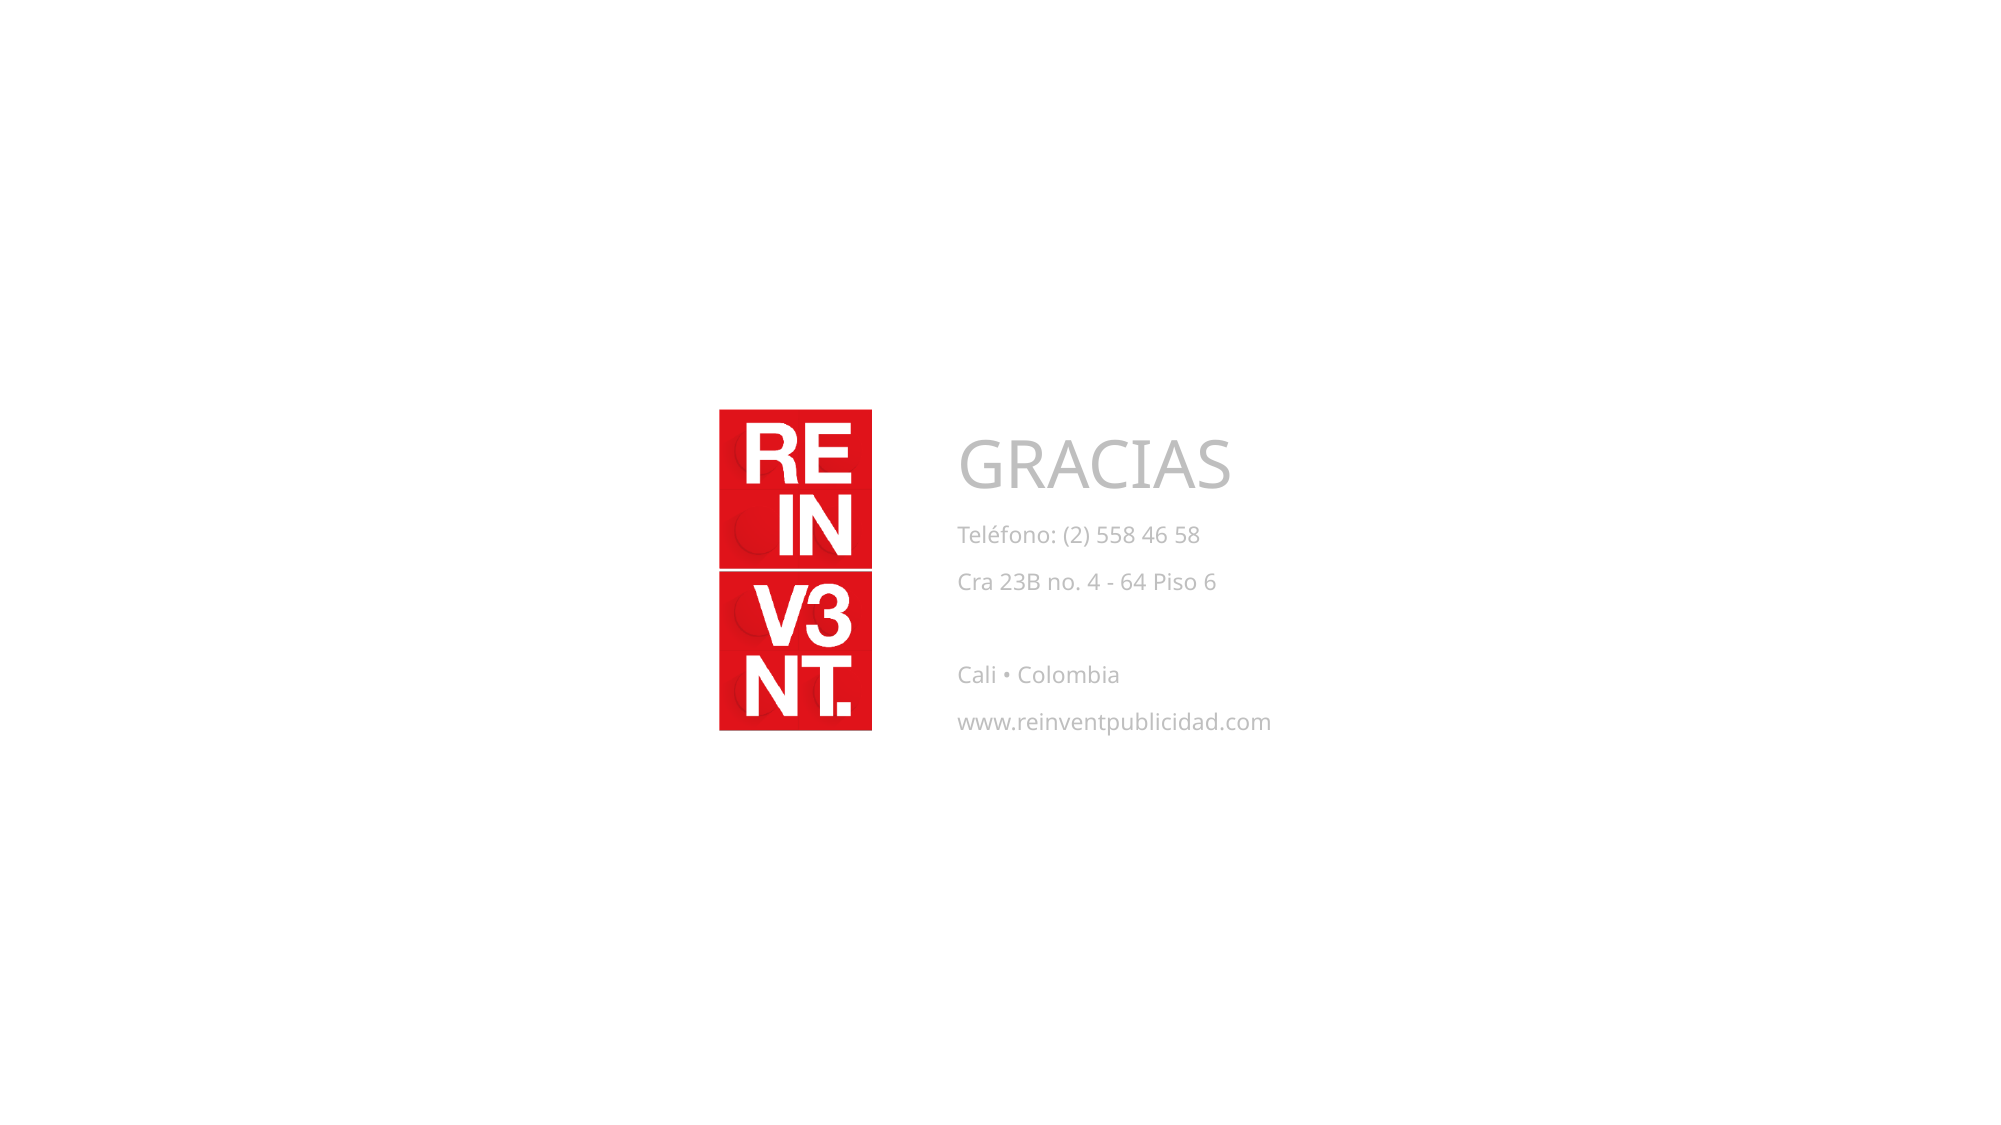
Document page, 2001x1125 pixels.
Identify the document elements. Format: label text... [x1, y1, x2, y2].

picture [715, 404, 872, 737]
text_box GRACIAS Teléfono: (2) 558 46 58 Cra 23B no. 4 - 64 Piso 6 Cali • Colombia www.reinventpublicidad.com [942, 358, 1450, 763]
